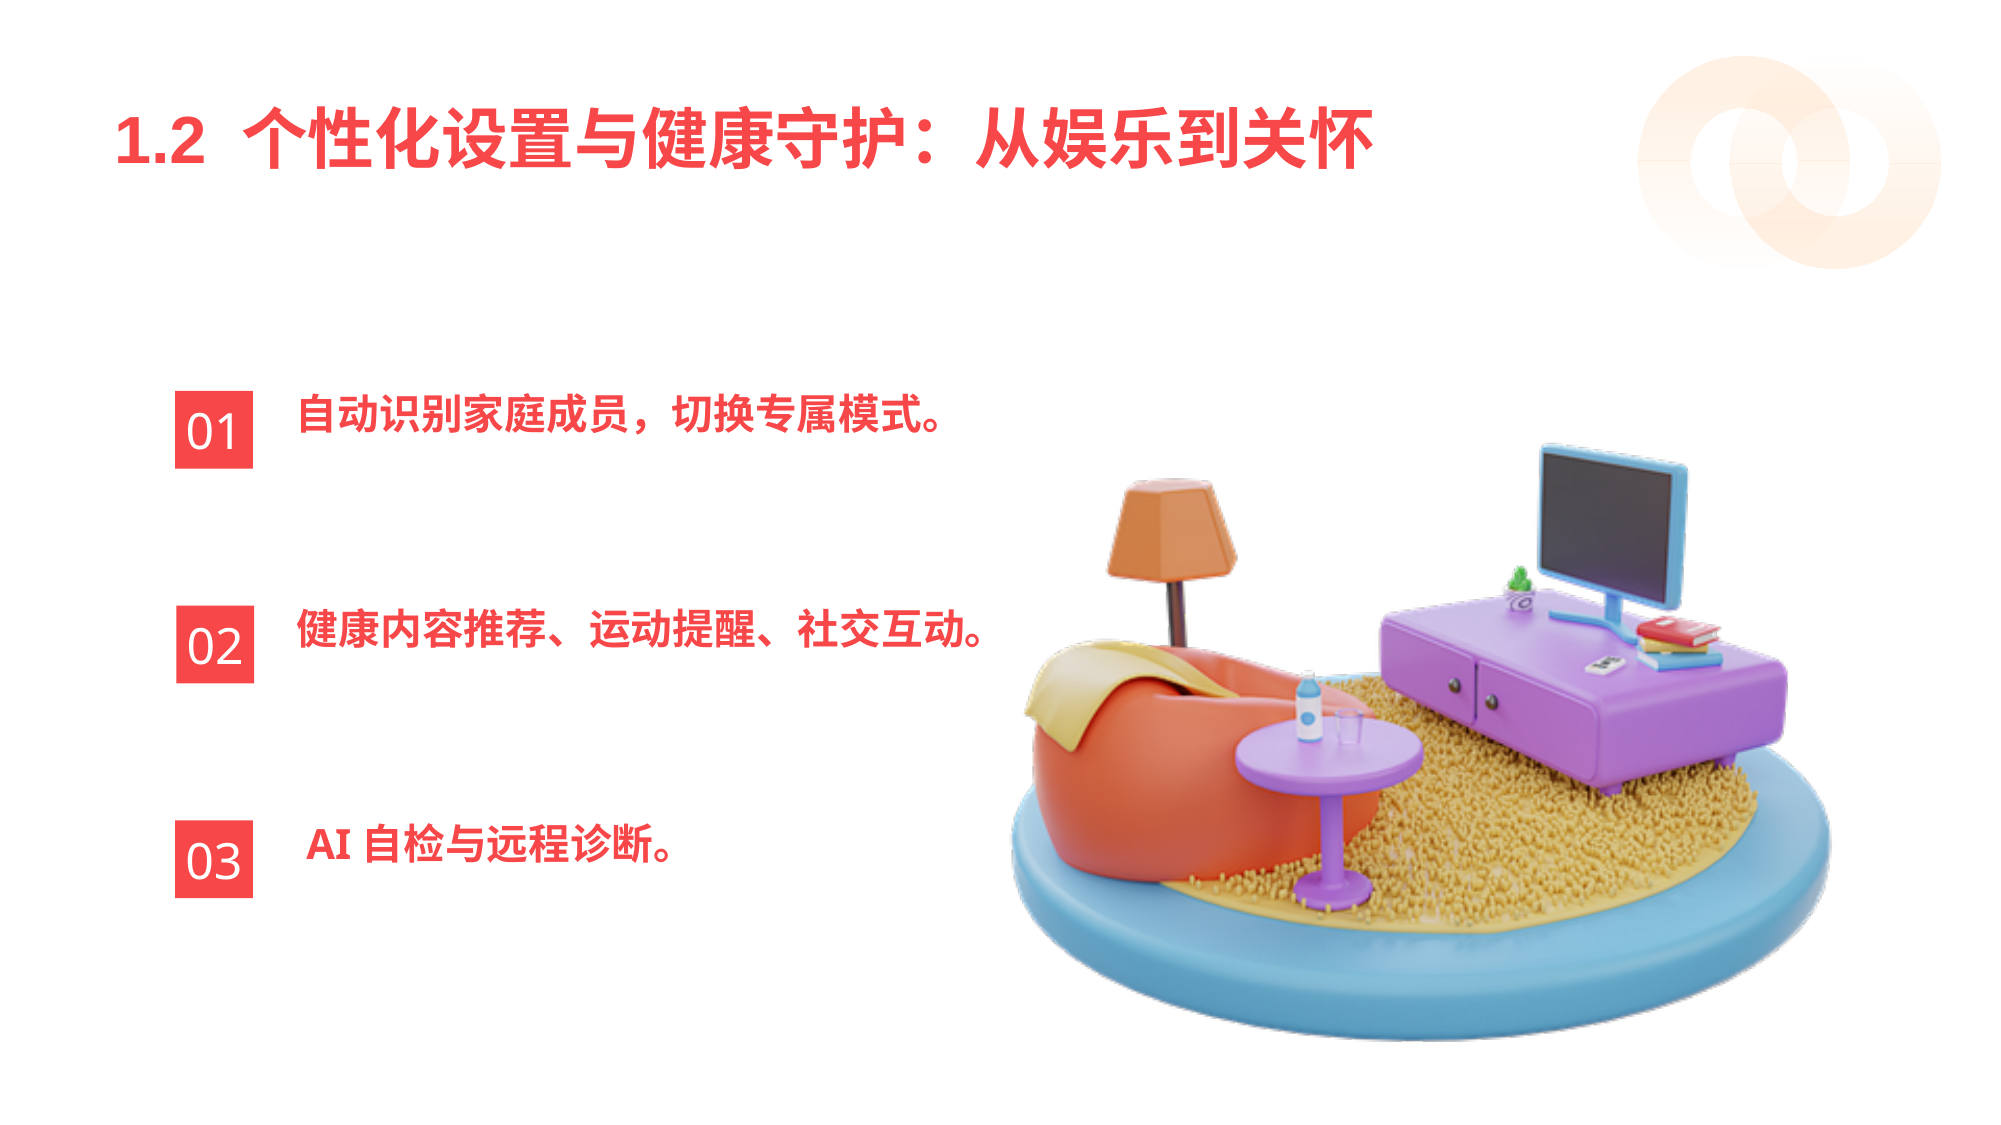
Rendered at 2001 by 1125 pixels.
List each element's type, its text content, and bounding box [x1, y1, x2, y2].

text_box 健康内容推荐、运动提醒、社交互动。 [296, 596, 948, 659]
text_box 03 [174, 819, 254, 899]
title 1.2 个性化设置与健康守护：从娱乐到关怀 [114, 59, 1886, 178]
text_box AI自检与远程诊断。 [295, 811, 948, 874]
text_box 01 [174, 390, 254, 470]
picture [948, 177, 1886, 1115]
text_box 自动识别家庭成员，切换专属模式。 [295, 381, 948, 444]
text_box 02 [175, 605, 255, 684]
